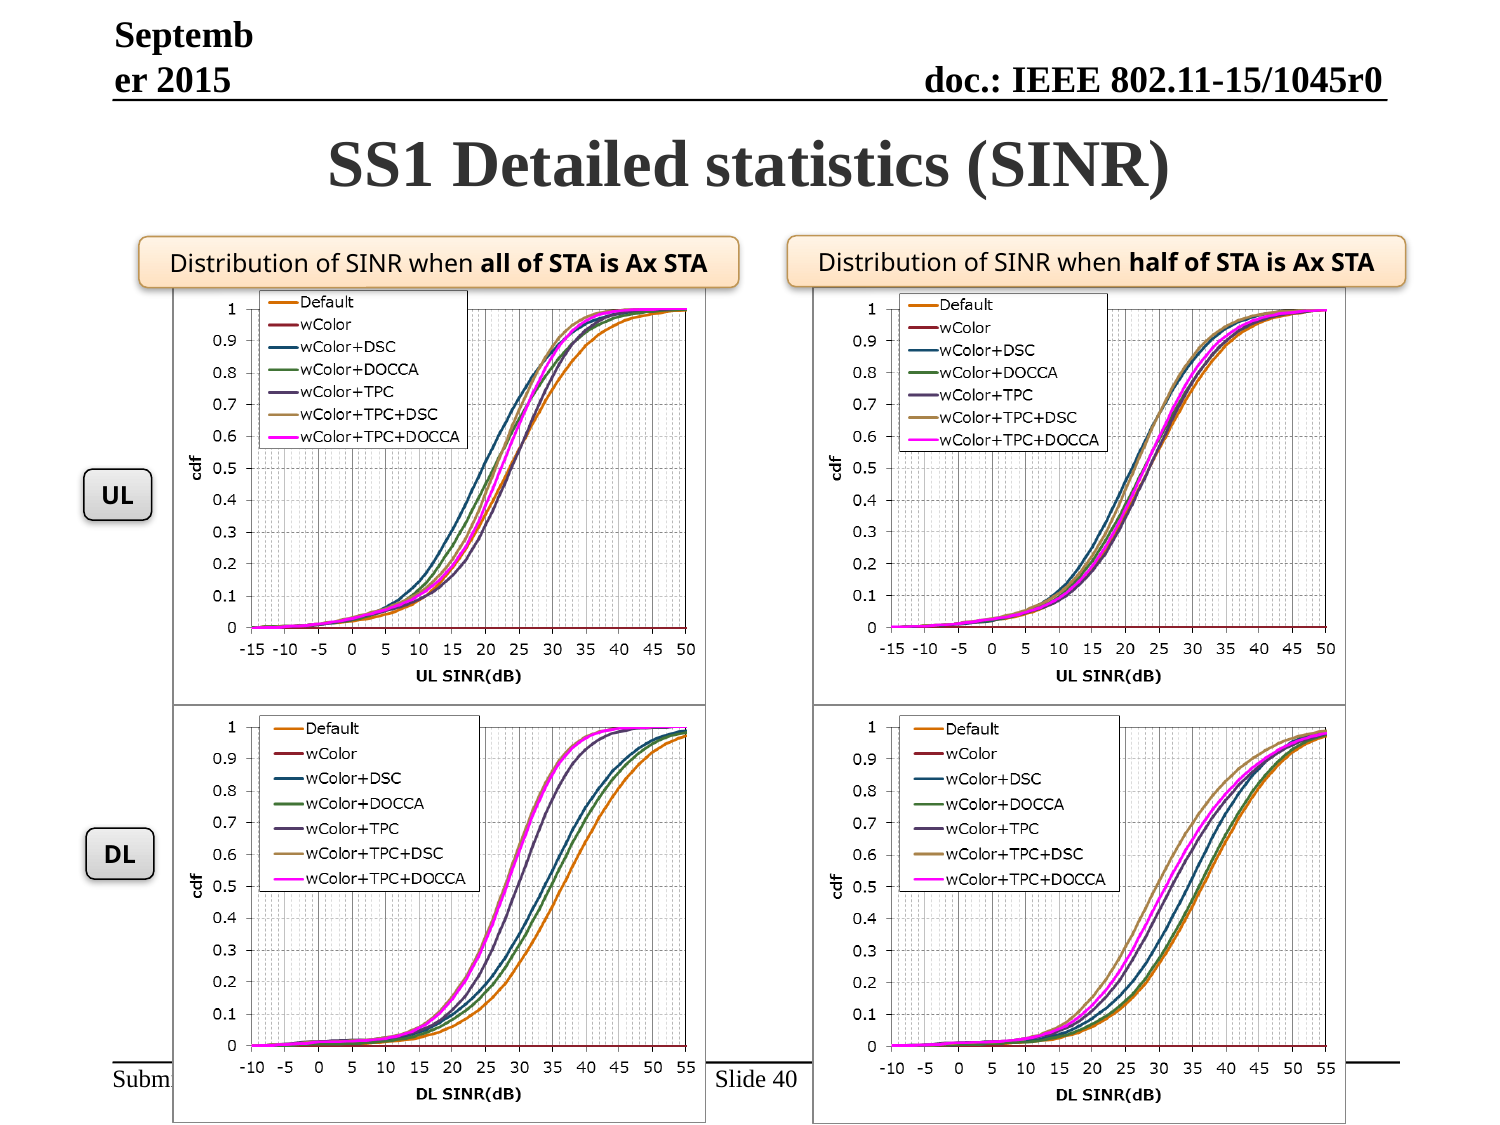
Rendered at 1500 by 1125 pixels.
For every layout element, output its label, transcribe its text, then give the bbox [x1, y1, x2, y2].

text_box Distribution of SINR when half of STA is Ax STA [786, 234, 1407, 288]
text_box UL [83, 468, 153, 521]
text_box Distribution of SINR when all of STA is Ax STA [138, 235, 740, 289]
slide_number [114, 54, 270, 101]
slide_number Slide 40 [712, 1061, 800, 1093]
title SS1 Detailed statistics (SINR) [112, 112, 1388, 288]
picture [172, 286, 706, 1123]
picture [812, 285, 1346, 1124]
text_box DL [85, 827, 155, 880]
